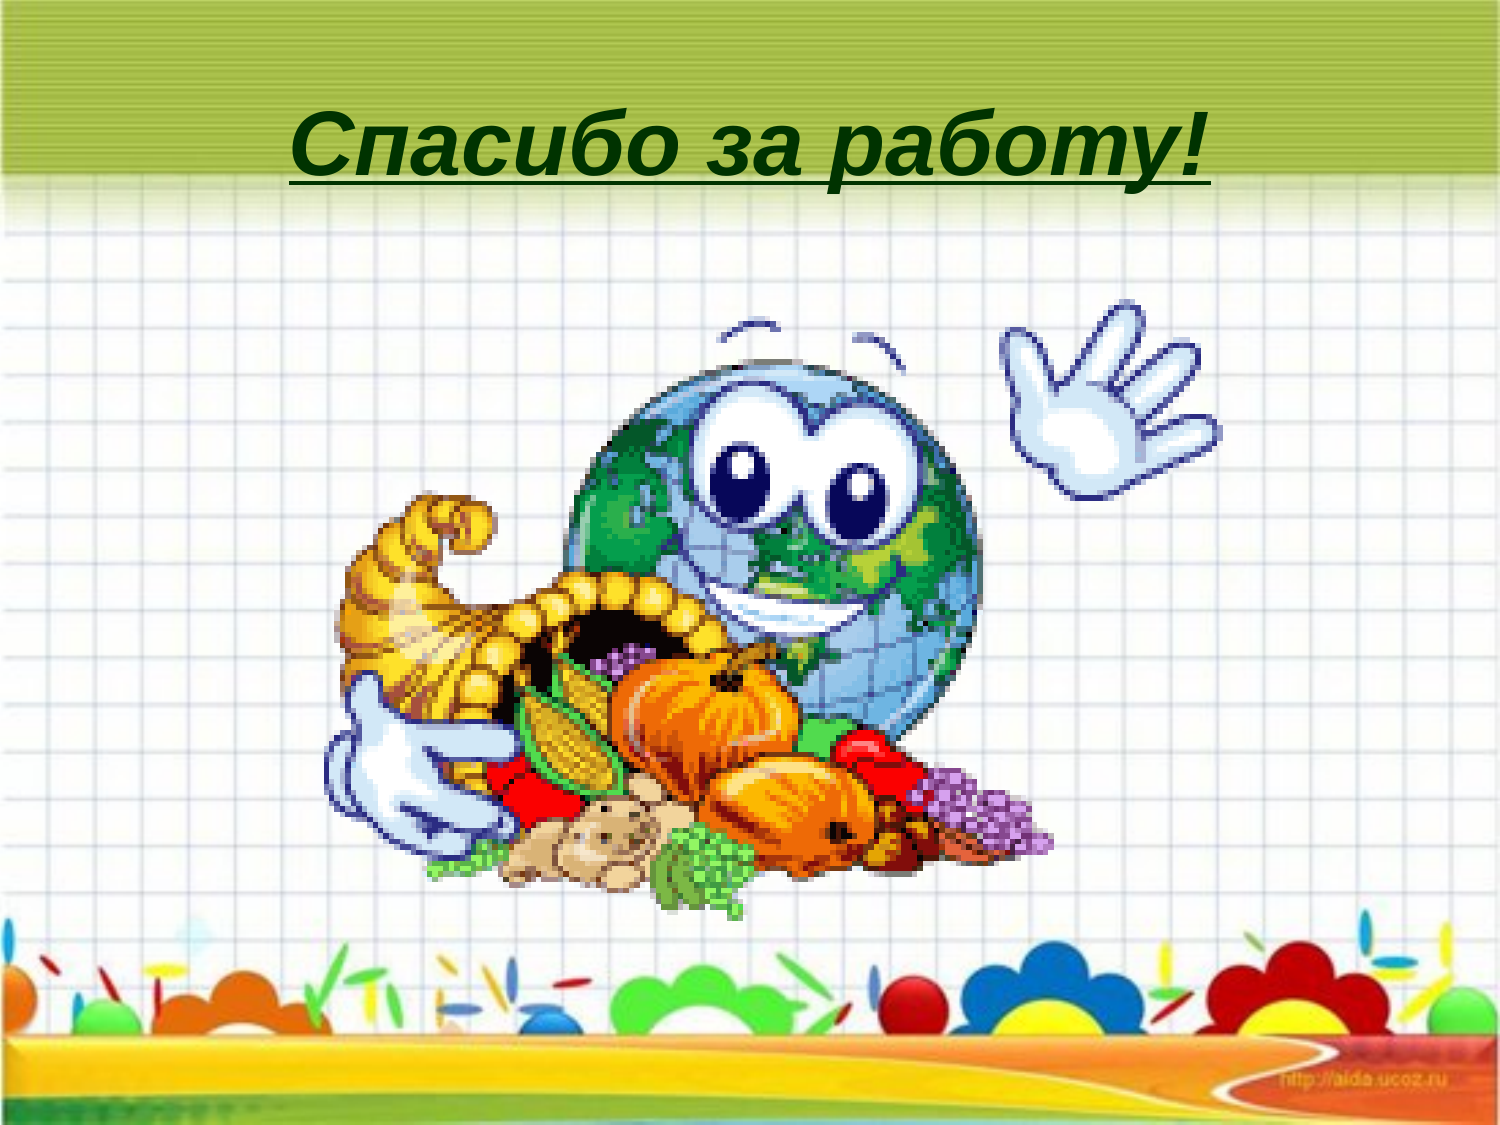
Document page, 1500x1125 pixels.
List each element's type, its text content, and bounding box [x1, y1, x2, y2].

title Спасибо за работу! [75, 45, 1425, 233]
picture [0, 0, 1500, 1125]
